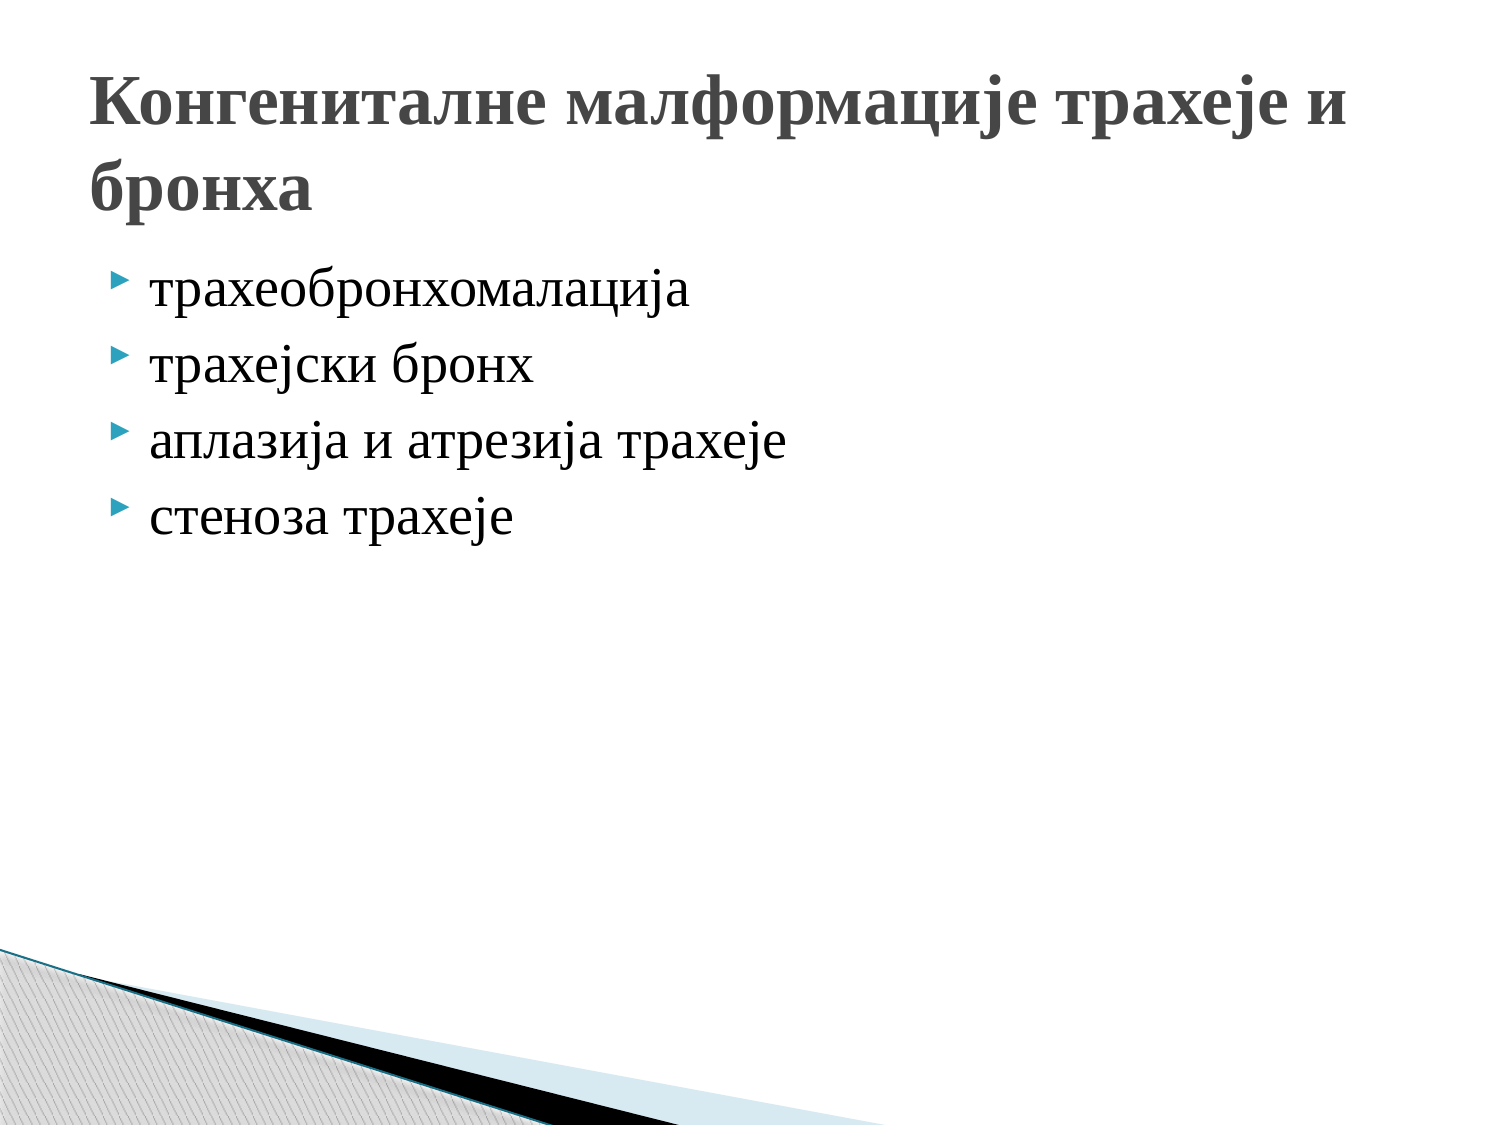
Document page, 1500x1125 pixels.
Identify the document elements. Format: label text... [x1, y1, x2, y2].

list трахеобронхомалација трахејски бронх аплазија и атрезија трахеје стеноза трахеје [75, 243, 1425, 986]
title Конгениталне малформације трахеје и бронха [75, 45, 1425, 233]
